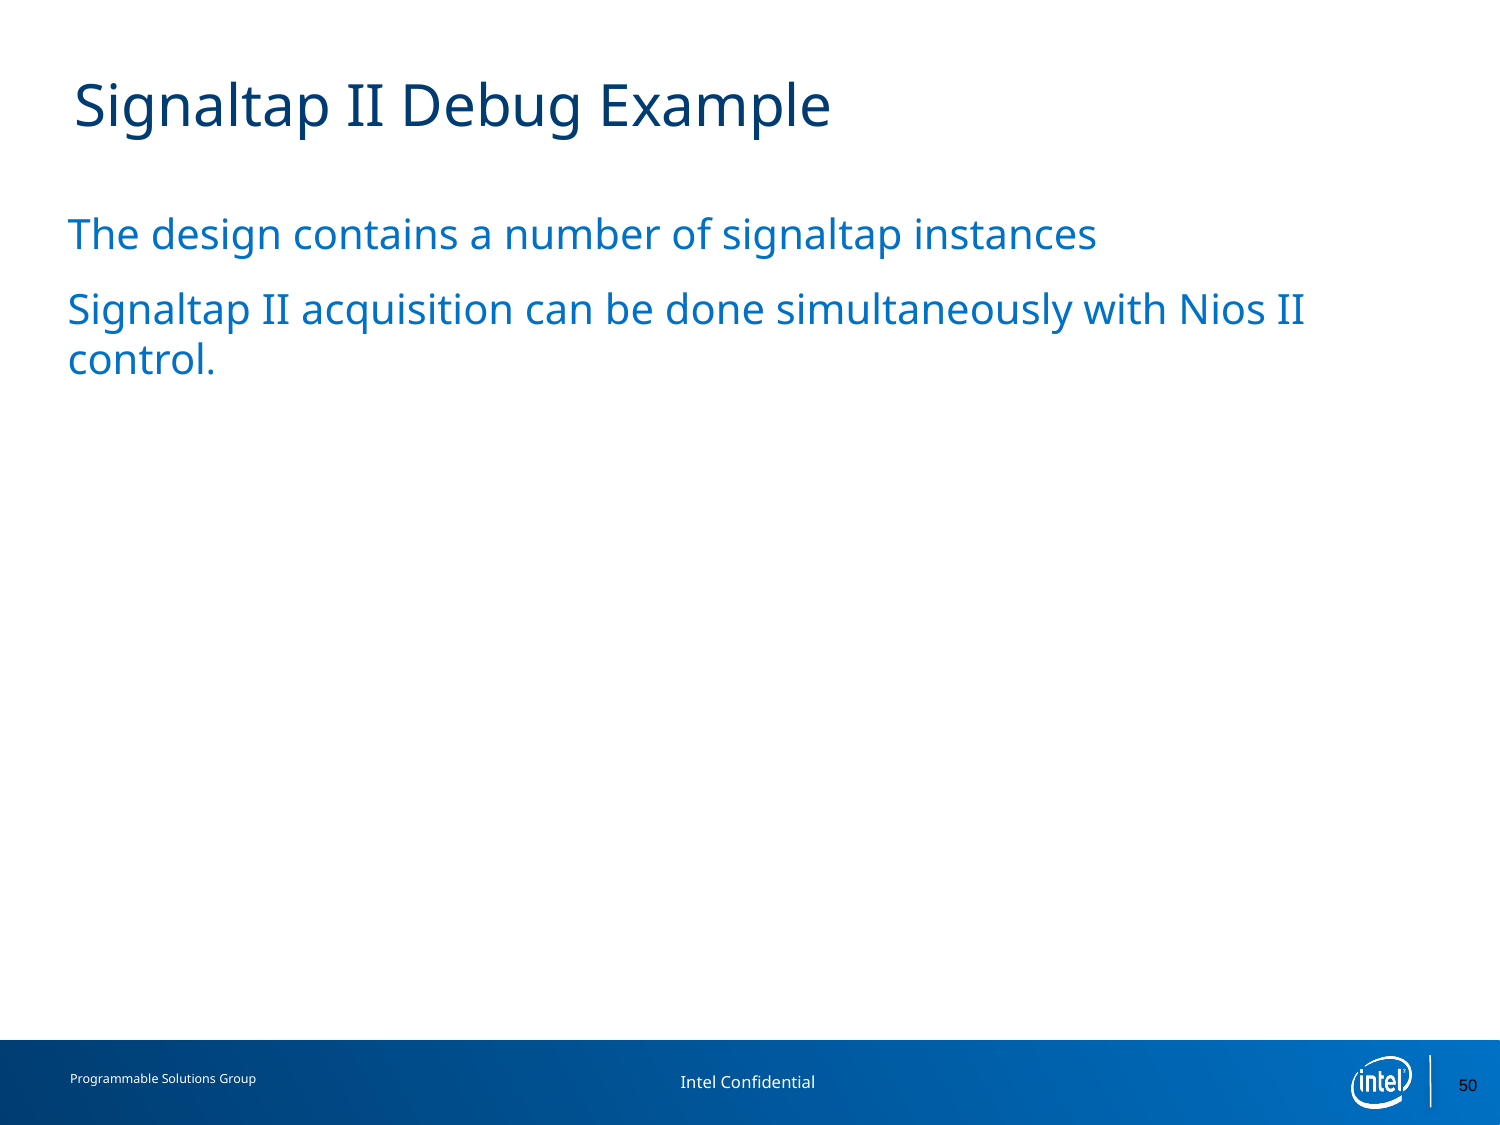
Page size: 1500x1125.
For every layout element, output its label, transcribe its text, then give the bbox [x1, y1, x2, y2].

slide_number 50 [1127, 1055, 1478, 1116]
title Signaltap II Debug Example [74, 67, 1425, 208]
list The design contains a number of signaltap instances Signaltap II acquisition can be done simultaneously with Nios II control. [67, 208, 1463, 1033]
